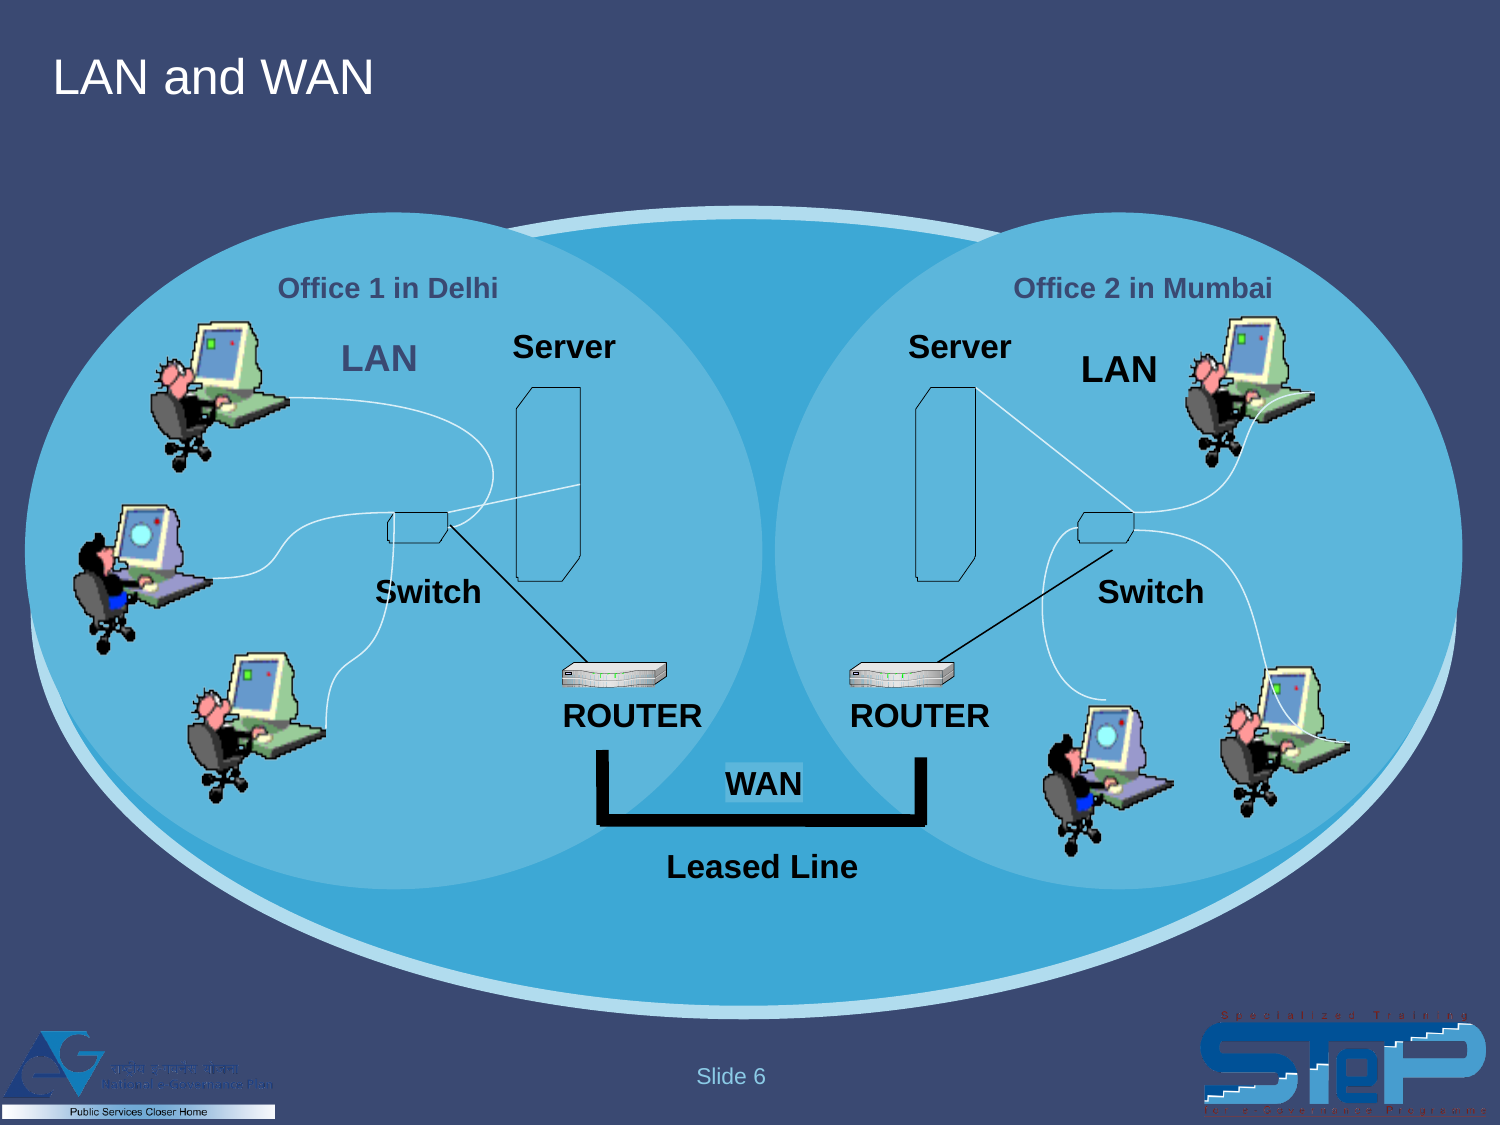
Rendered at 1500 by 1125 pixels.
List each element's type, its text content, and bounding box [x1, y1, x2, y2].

text_box LAN and WAN [37, 37, 999, 113]
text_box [599, 749, 926, 894]
text_box [252, 900, 1233, 1013]
picture [2, 1031, 275, 1119]
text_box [774, 212, 1463, 890]
picture [1200, 1011, 1486, 1117]
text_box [449, 524, 704, 735]
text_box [849, 549, 1113, 735]
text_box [24, 212, 771, 890]
